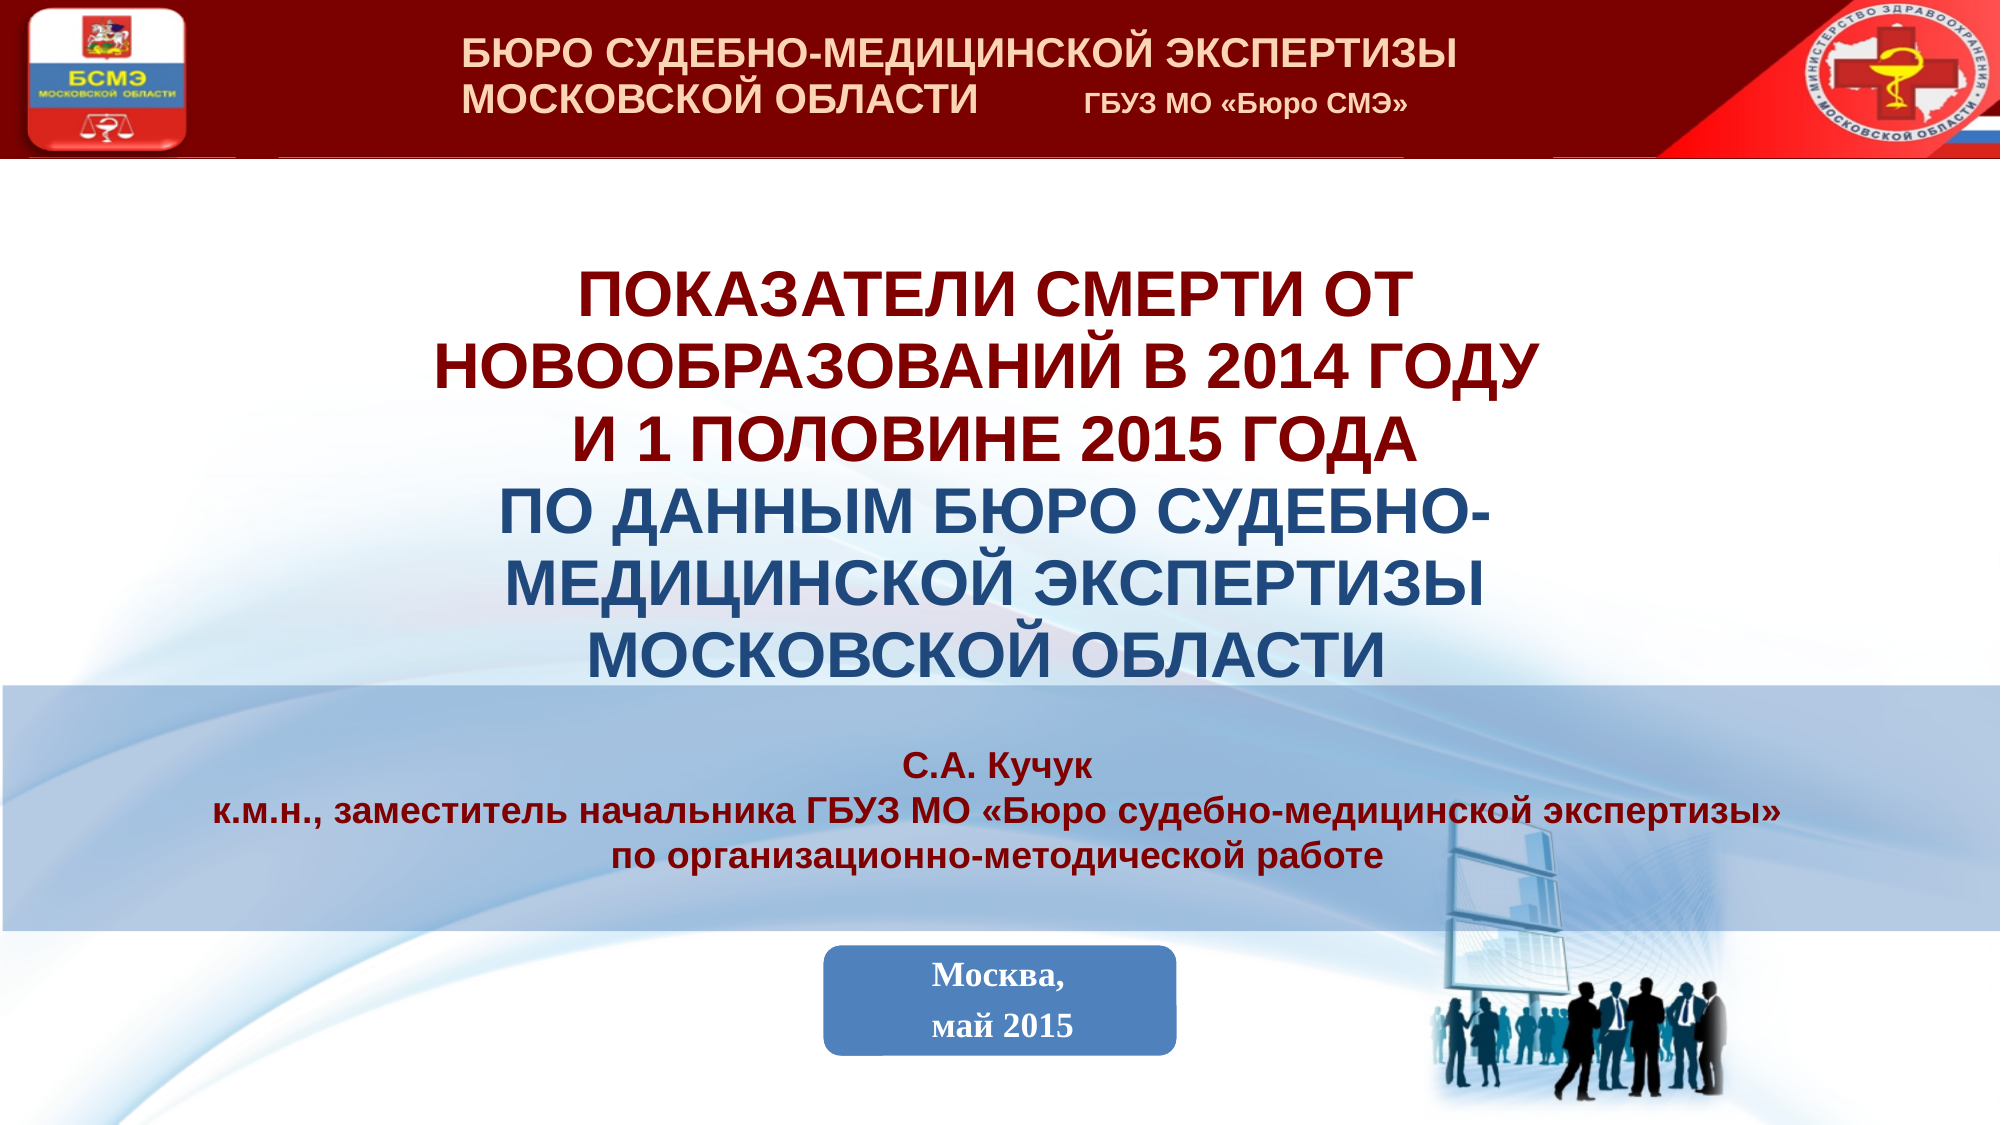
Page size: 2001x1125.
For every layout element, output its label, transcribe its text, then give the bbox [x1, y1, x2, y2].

picture [0, 0, 2001, 1125]
title Показатели смерти от новообразований В 2014 ГОДУ И 1 ПОЛОВИНЕ 2015 ГОДА по данным БЮРО СУДЕБНО-МЕДИЦИНСКОЙ ЭКСПЕРТИЗЫ МОСКОВСКОЙ ОБЛАСТИ [280, 169, 1710, 683]
table_header БЮРО СУДЕБНО-МЕДИЦИНСКОЙ ЭКСПЕРТИЗЫ МОСКОВСКОЙ ОБЛАСТИ ГБУЗ МО «Бюро СМЭ» [446, 22, 1545, 137]
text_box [506, 943, 1499, 1059]
text_box С.А. Кучук к.м.н., заместитель начальника ГБУЗ МО «Бюро судебно-медицинской экспертизы» по организационно-методической работе [1, 683, 2000, 933]
